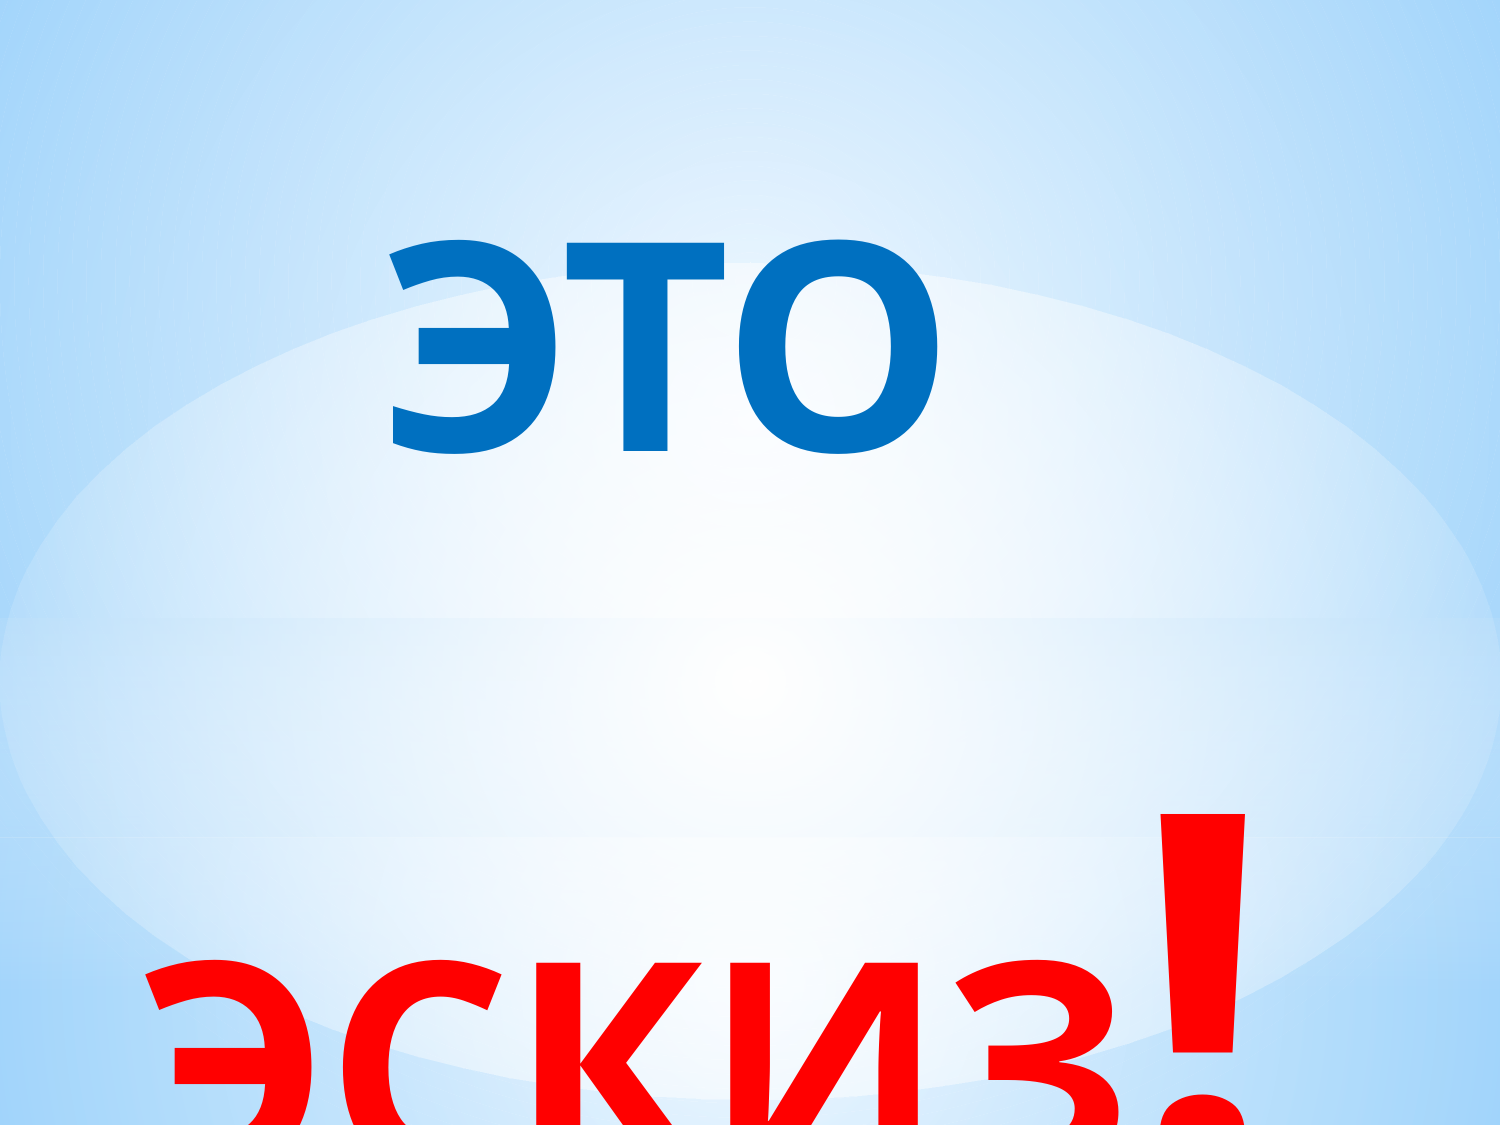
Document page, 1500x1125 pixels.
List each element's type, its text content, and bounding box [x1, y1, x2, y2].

list ЭТО ЭСКИЗ! [99, 219, 1311, 1125]
